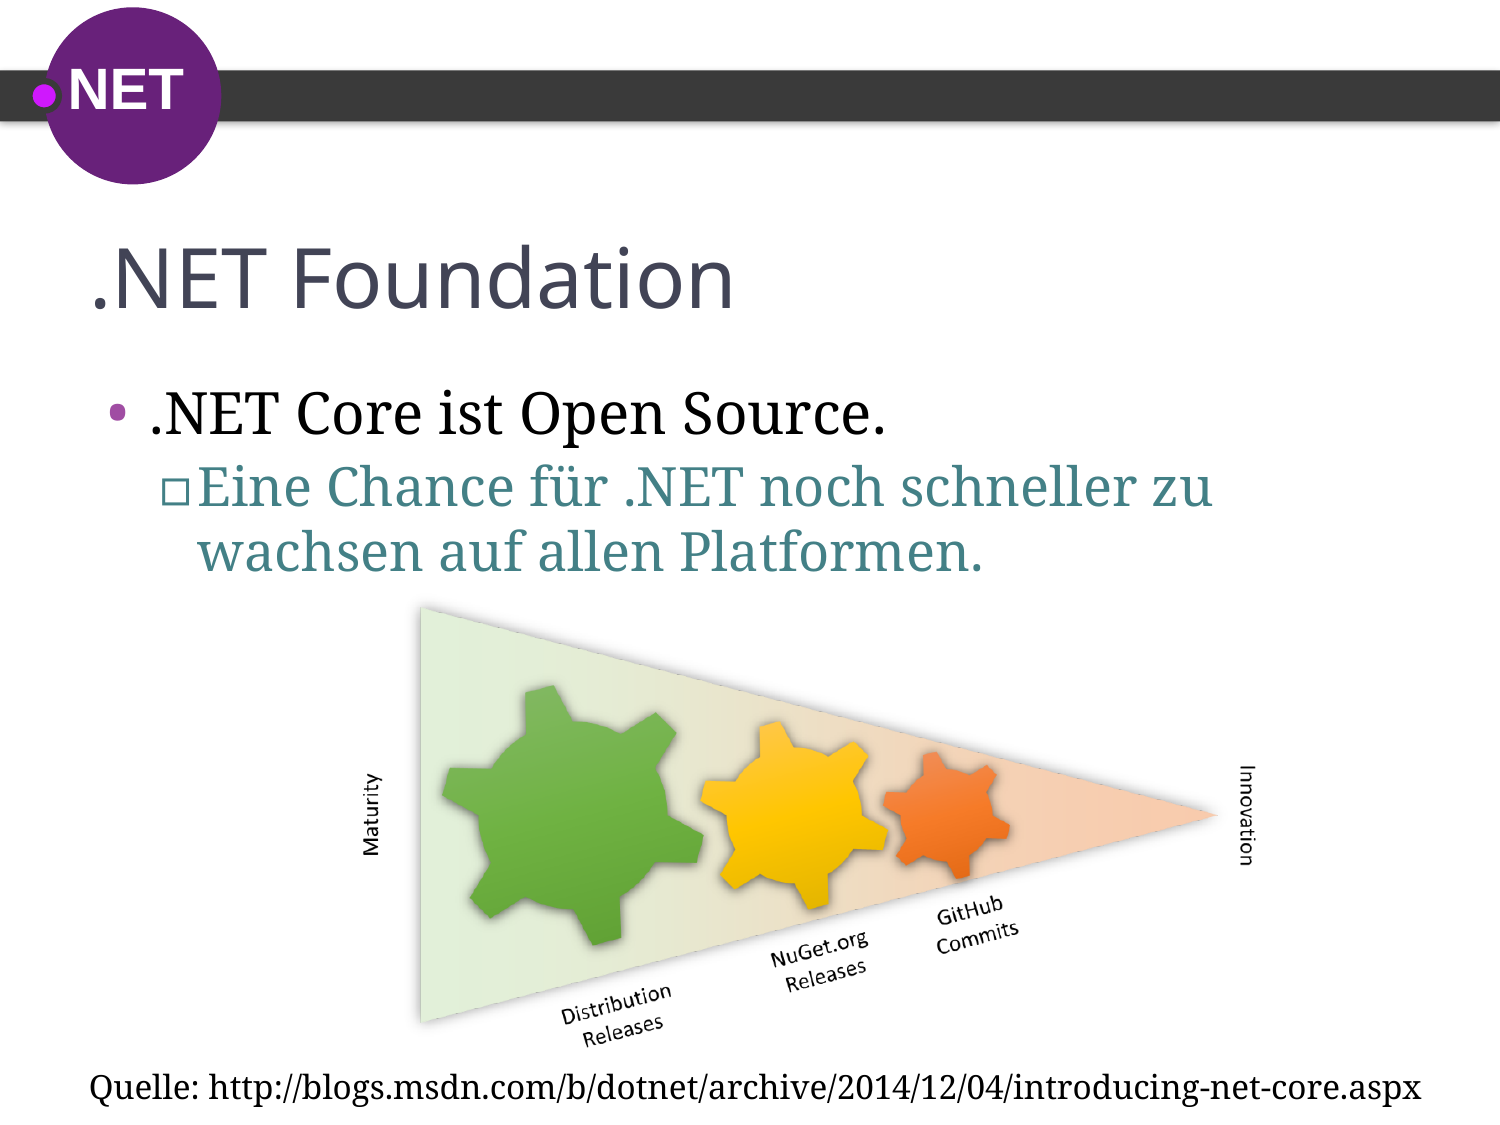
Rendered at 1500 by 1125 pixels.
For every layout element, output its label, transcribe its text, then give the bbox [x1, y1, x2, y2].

picture [348, 585, 1270, 1071]
title .NET Foundation [75, 187, 1425, 363]
list .NET Core ist Open Source. Eine Chance für .NET noch schneller zu wachsen auf allen Platformen. [75, 368, 1425, 1058]
text_box Quelle: http://blogs.msdn.com/b/dotnet/archive/2014/12/04/introducing-net-core.aspx [74, 1058, 1439, 1114]
